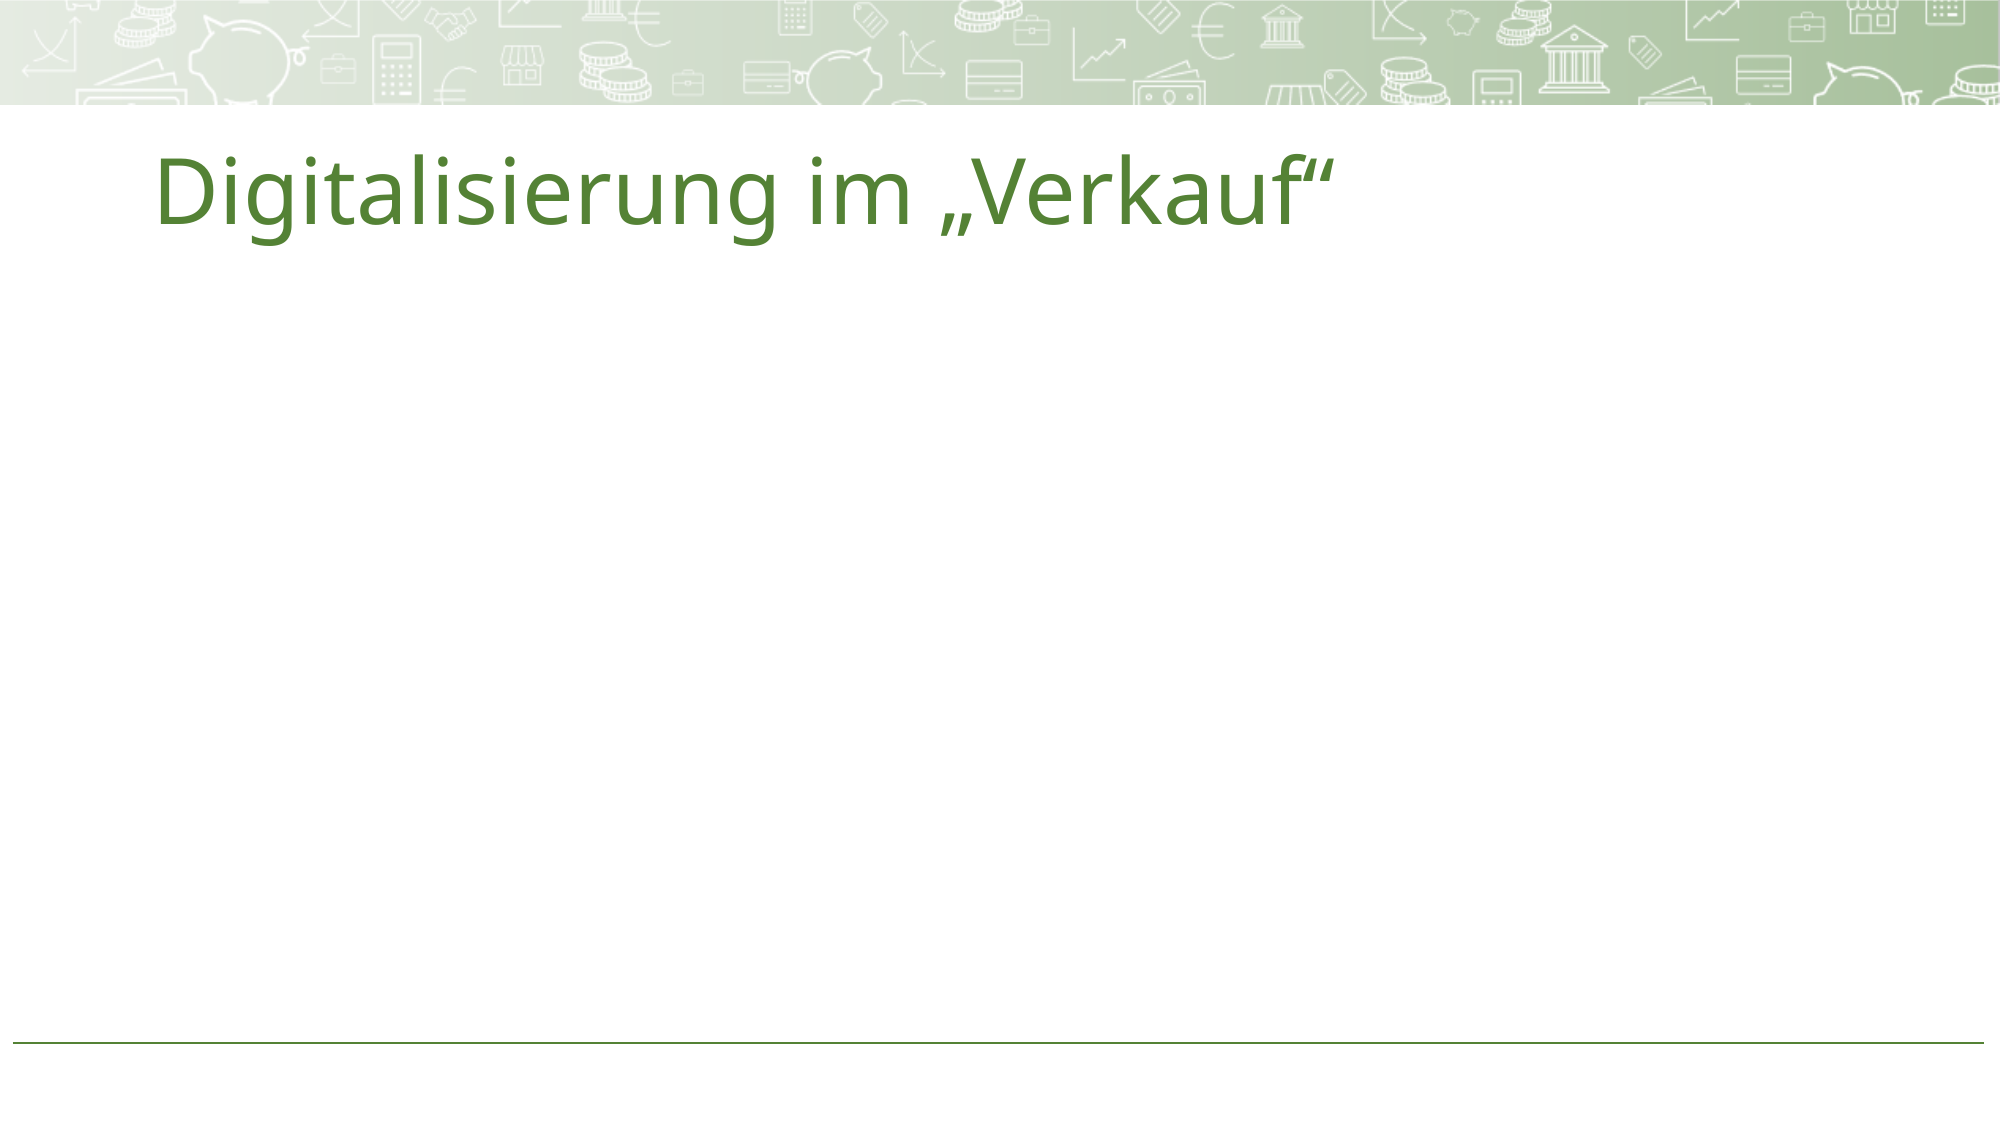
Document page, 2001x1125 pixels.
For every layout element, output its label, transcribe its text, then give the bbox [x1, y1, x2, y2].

picture [0, 0, 2000, 105]
title Digitalisierung im „Verkauf“ [137, 111, 1863, 278]
